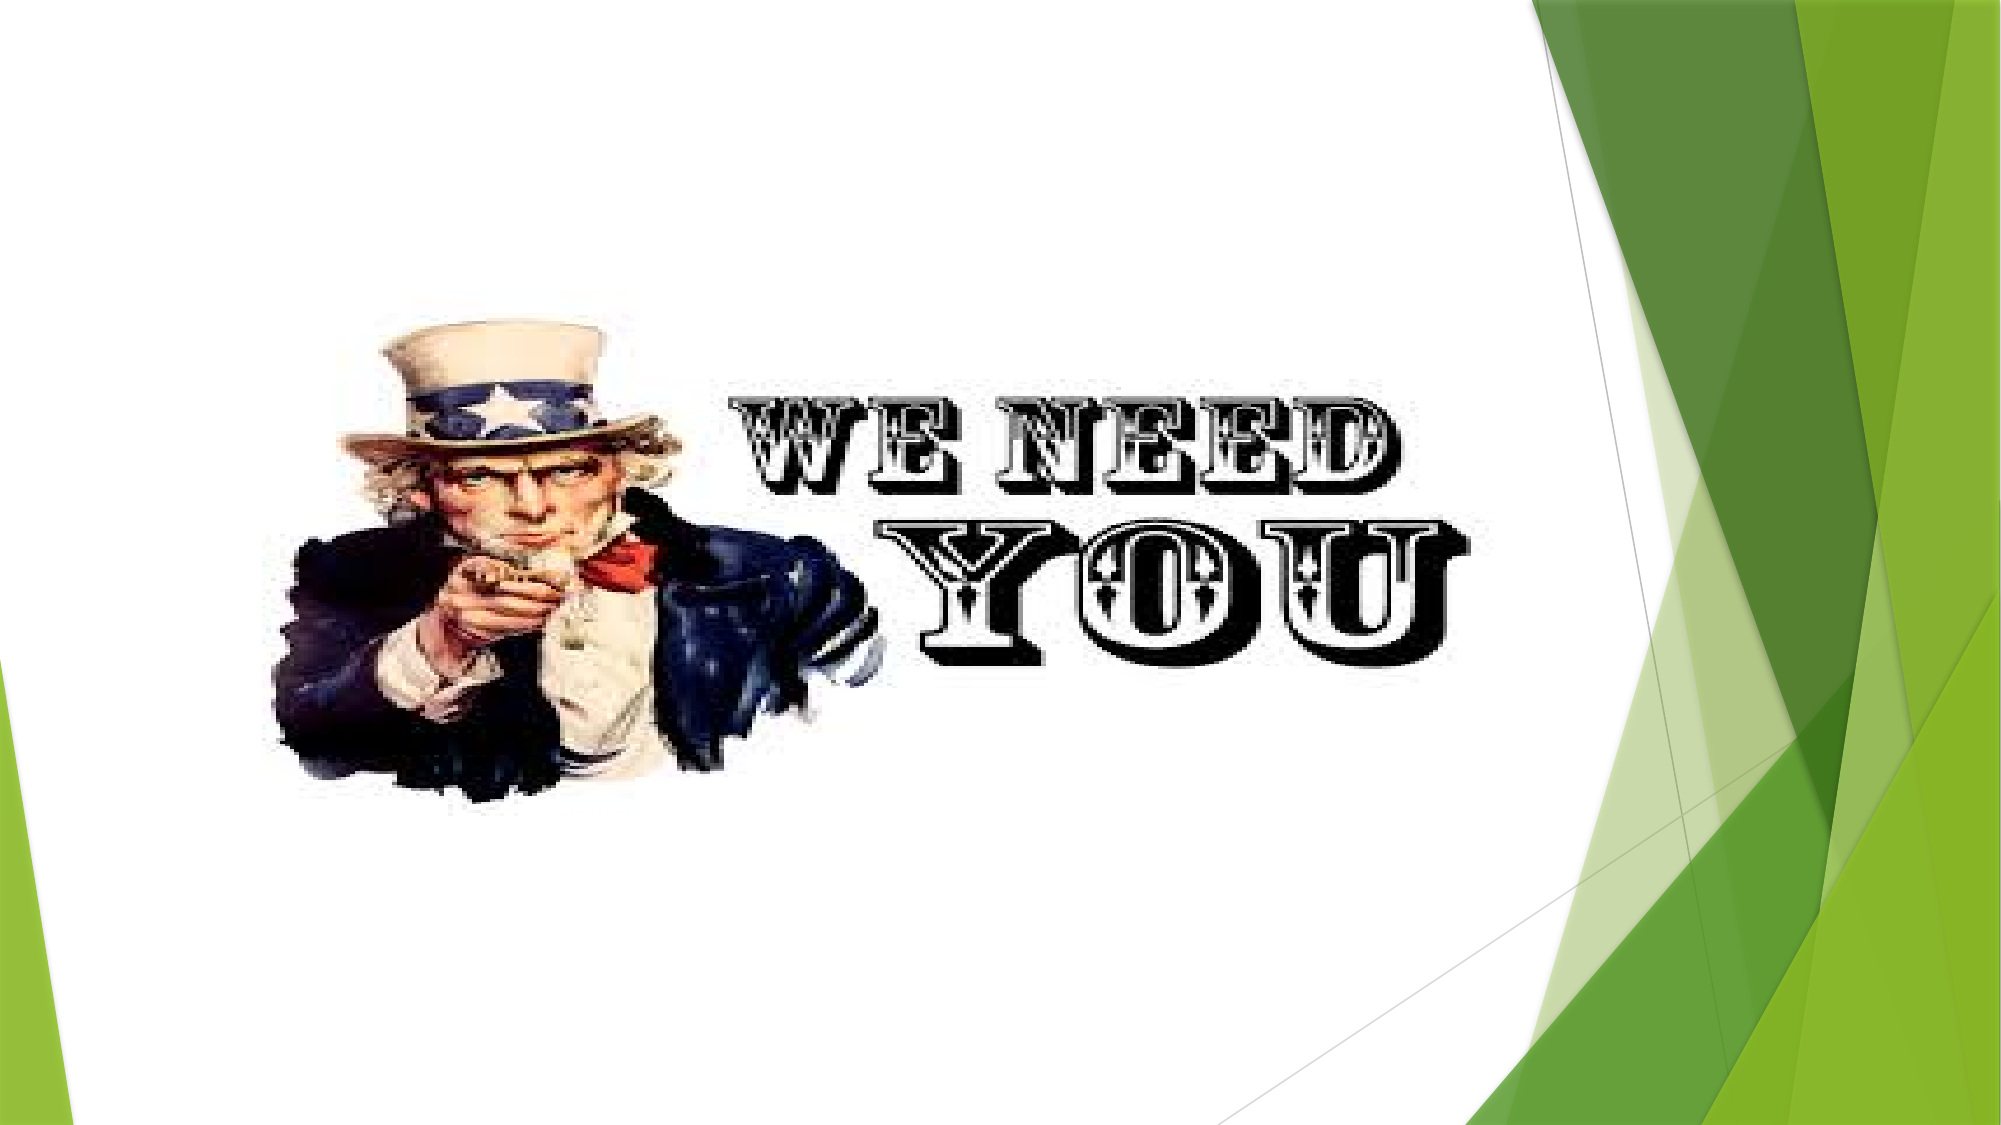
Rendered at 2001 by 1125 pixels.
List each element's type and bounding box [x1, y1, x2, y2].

list [111, 80, 1522, 991]
picture [262, 291, 1504, 817]
